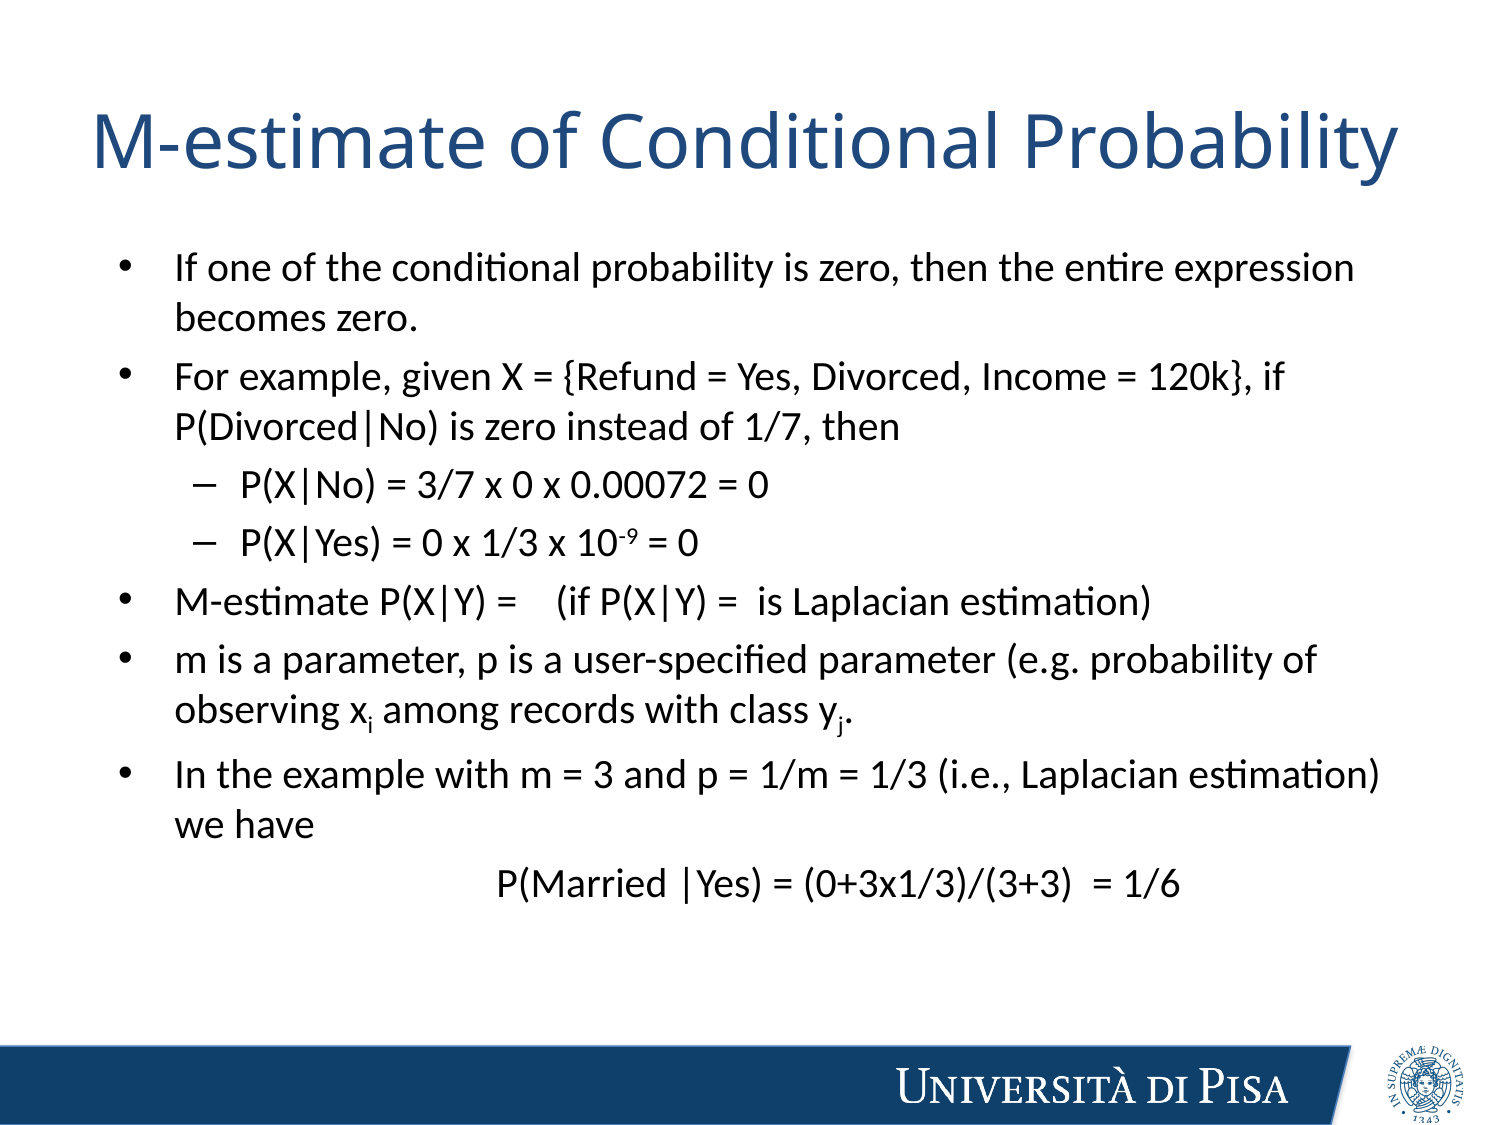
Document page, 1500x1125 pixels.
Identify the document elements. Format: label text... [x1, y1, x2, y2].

title M-estimate of Conditional Probability [75, 45, 1425, 233]
